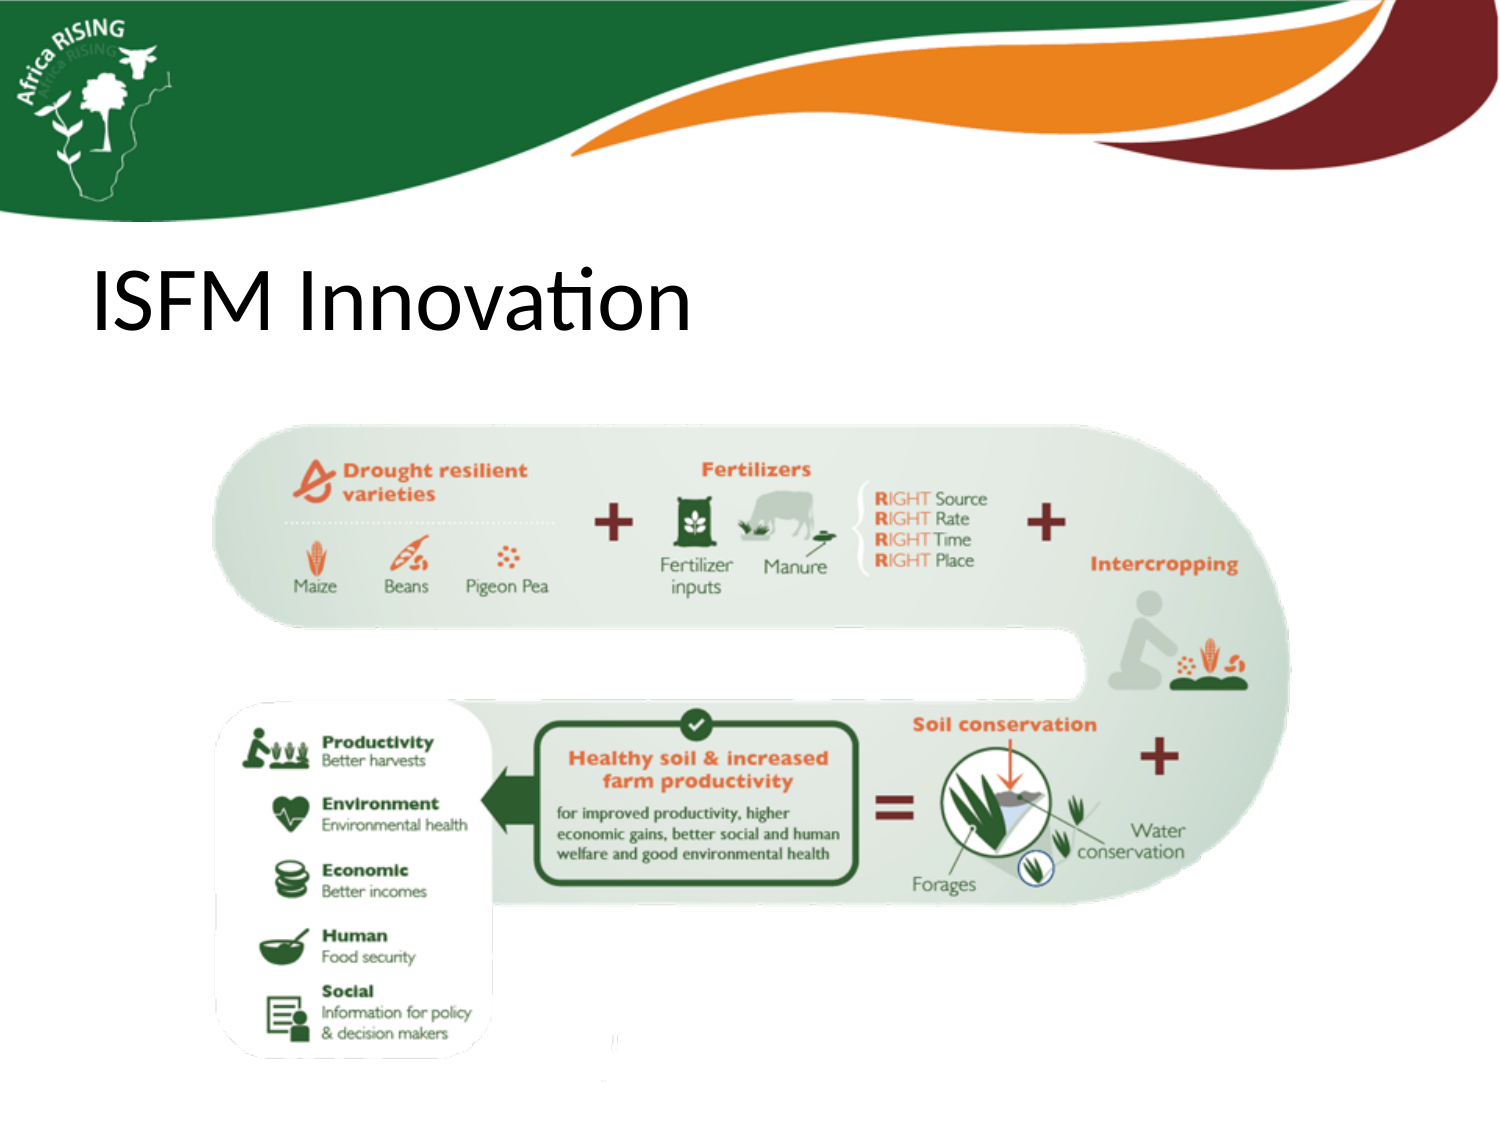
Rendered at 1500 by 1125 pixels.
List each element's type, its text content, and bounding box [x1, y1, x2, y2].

picture [0, 0, 1499, 222]
title ISFM Innovation [75, 200, 1425, 388]
picture [185, 387, 1315, 1082]
